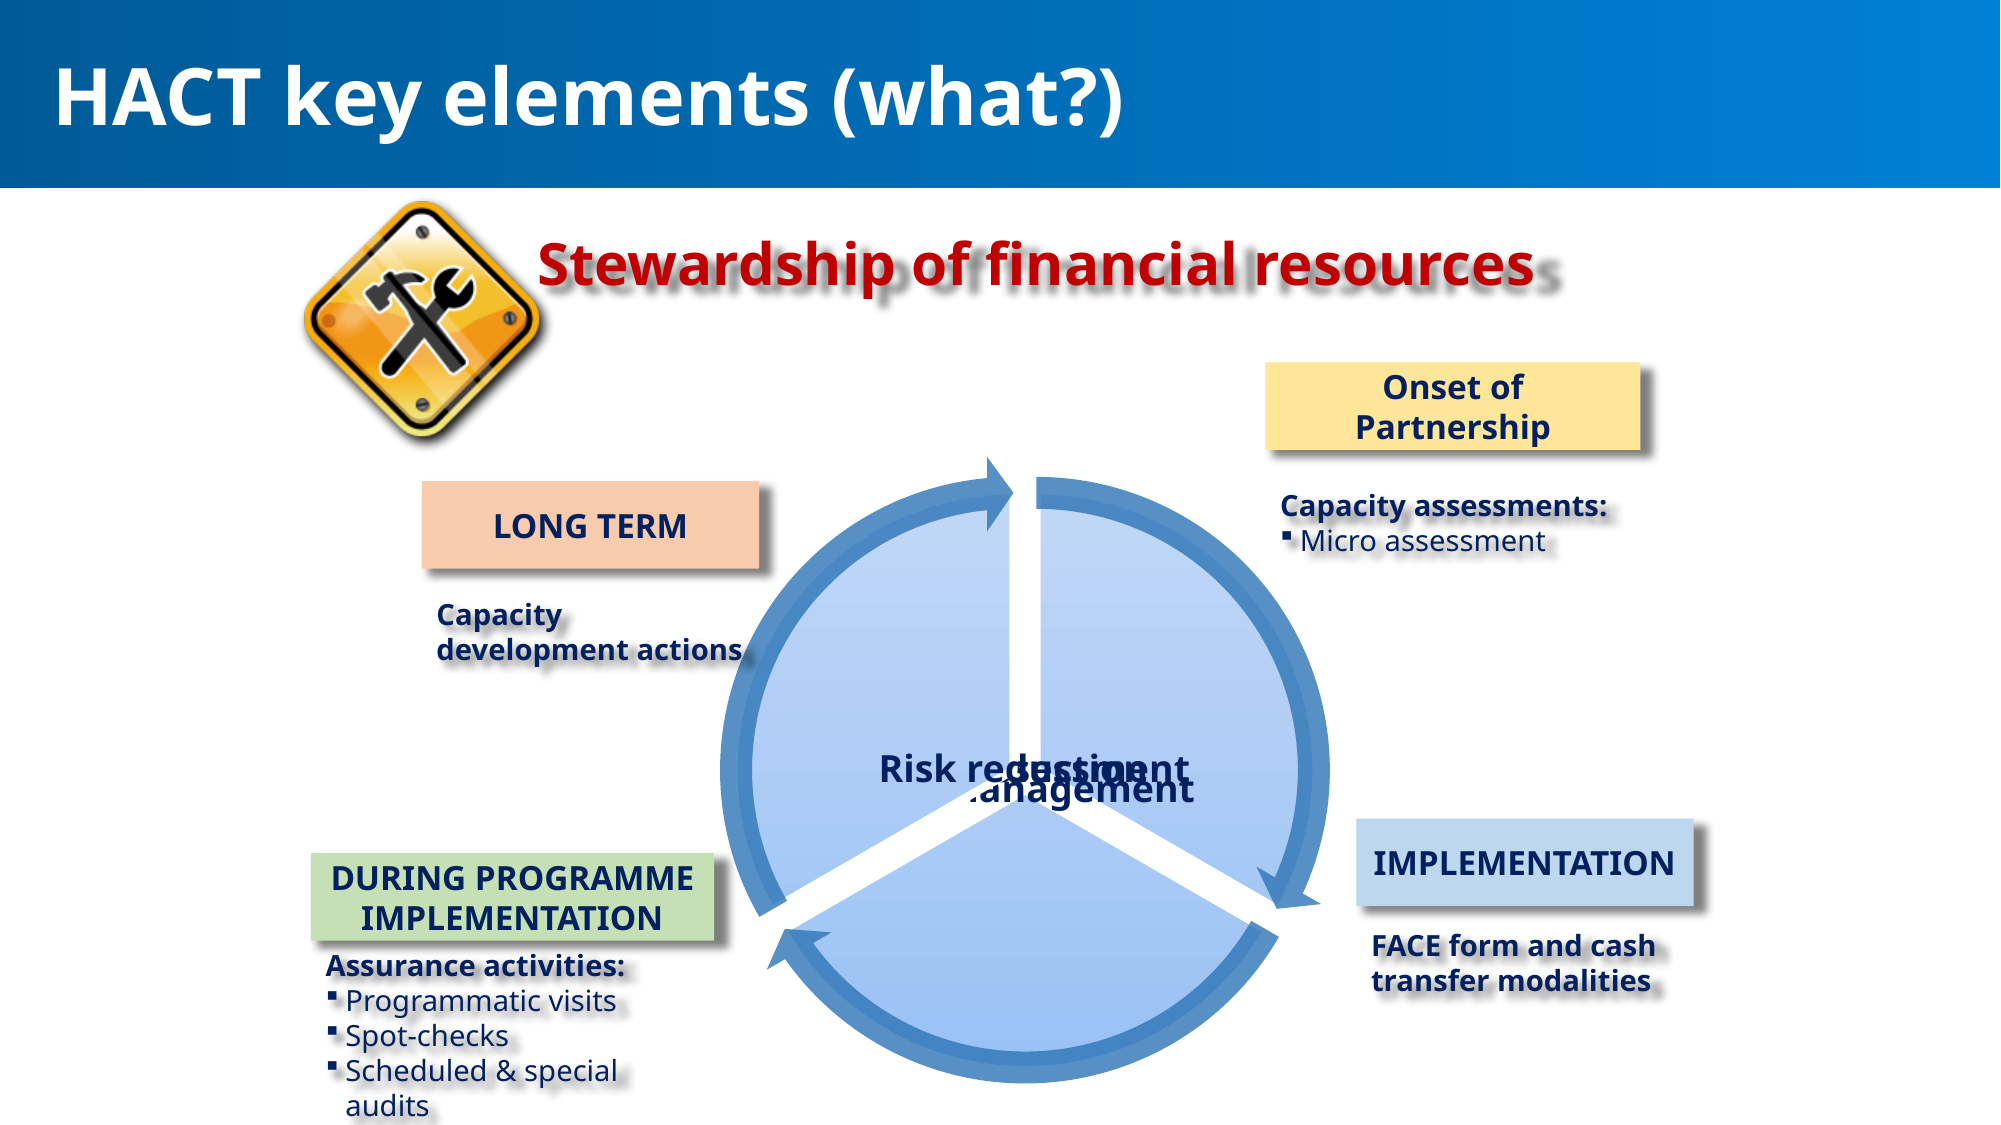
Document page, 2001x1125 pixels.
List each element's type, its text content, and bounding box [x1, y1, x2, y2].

picture [290, 190, 554, 454]
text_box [421, 480, 760, 670]
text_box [310, 852, 715, 1117]
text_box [1355, 818, 1695, 1001]
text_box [1264, 361, 1641, 595]
text_box Stewardship of financial resources [511, 155, 1695, 370]
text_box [524, 446, 1526, 1115]
title HACT key elements (what?) [0, 0, 2000, 191]
